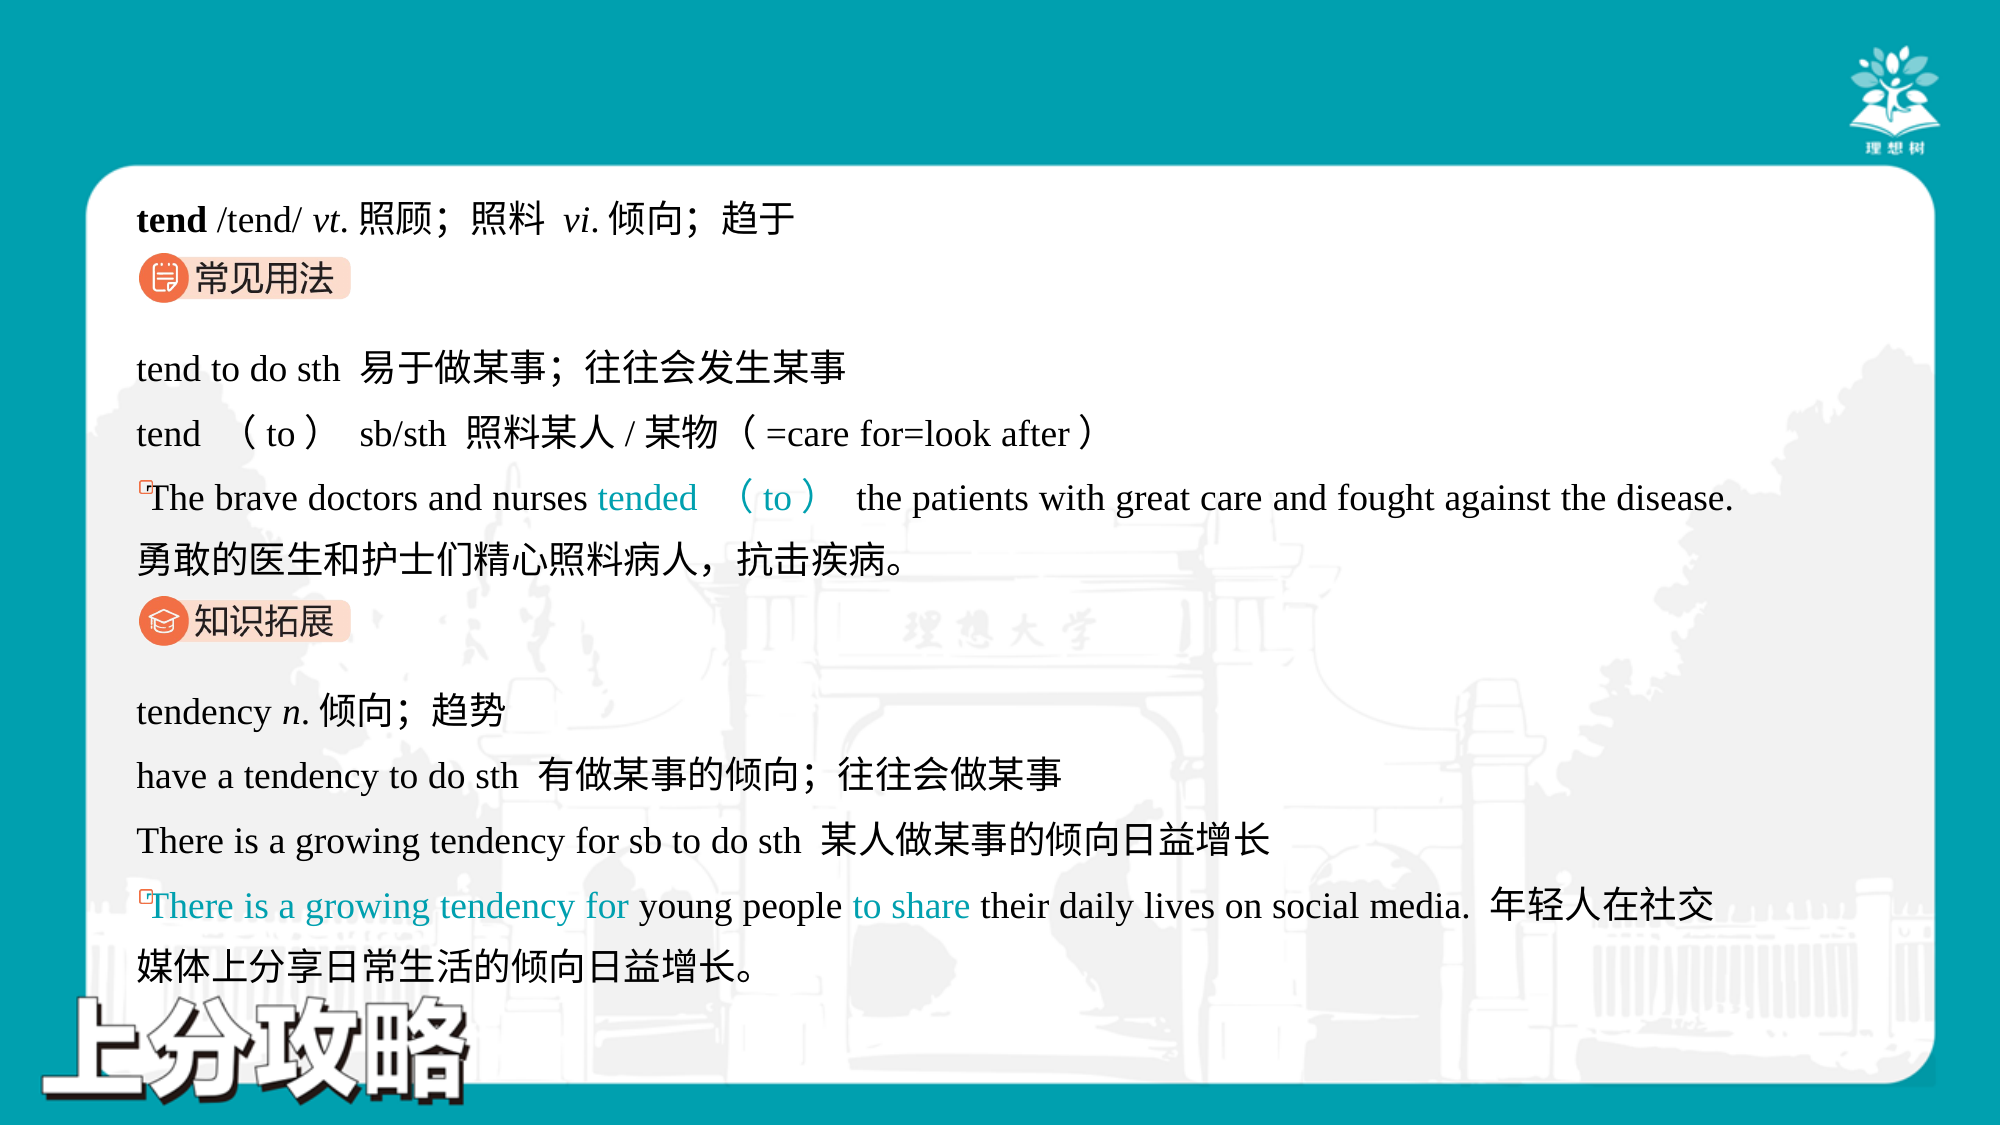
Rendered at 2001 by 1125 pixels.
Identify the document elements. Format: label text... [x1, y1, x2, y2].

text_box tend /tend/ vt.照顾；照料 vi.倾向；趋于#58 [136, 177, 1865, 233]
text_box tendency n.倾向；趋势 have a tendency to do sth 有做某事的倾向；往往会做某事 There is a growing tendency for sb to do sth 某人做某事的倾向日益增长 There is a growing tendency for young people to share their daily lives on social media. 年轻人在社交 媒体上分享日常生活的倾向日益增长。#67 [136, 667, 1865, 981]
picture [0, 0, 2000, 1125]
text_box tend to do sth 易于做某事；往往会发生某事 tend （to） sb/sth 照料某人/某物（=care for=look after） The brave doctors and nurses tended （to） the patients with great care and fought against the disease. 勇敢的医生和护士们精心照料病人，抗击疾病。#62 [136, 324, 1865, 574]
